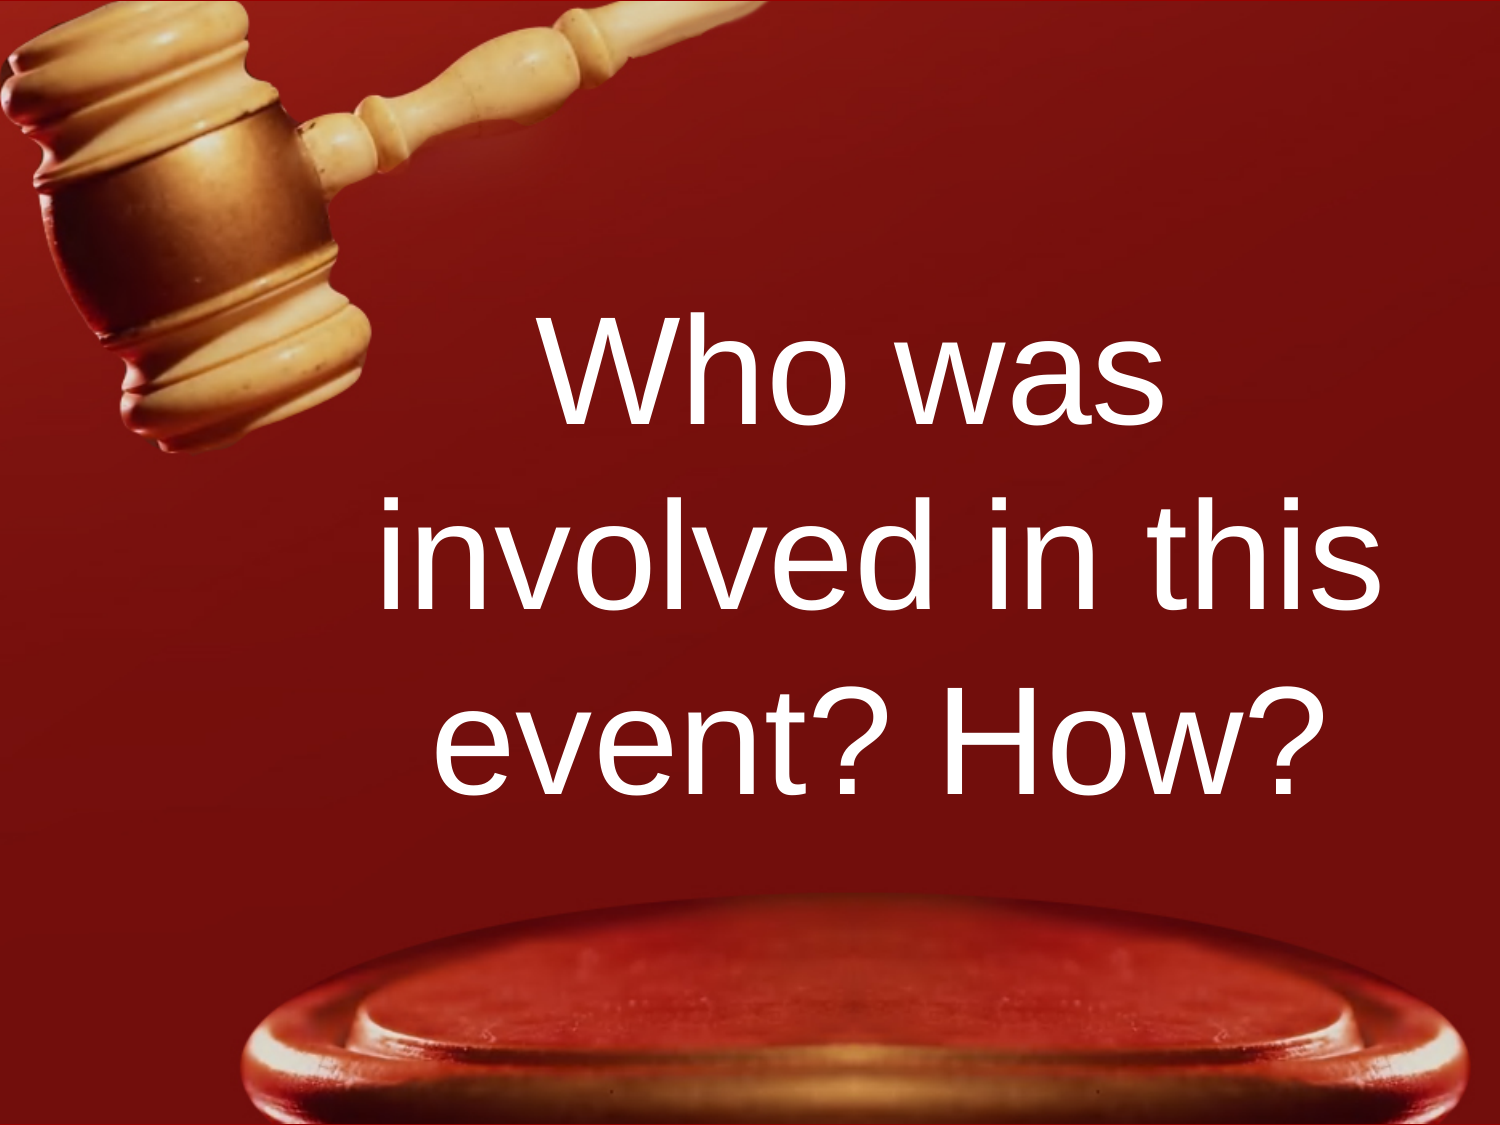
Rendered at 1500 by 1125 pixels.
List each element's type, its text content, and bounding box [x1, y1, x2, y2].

list Who was involved in this event? How? [237, 262, 1468, 1013]
picture [0, 1, 1500, 1124]
